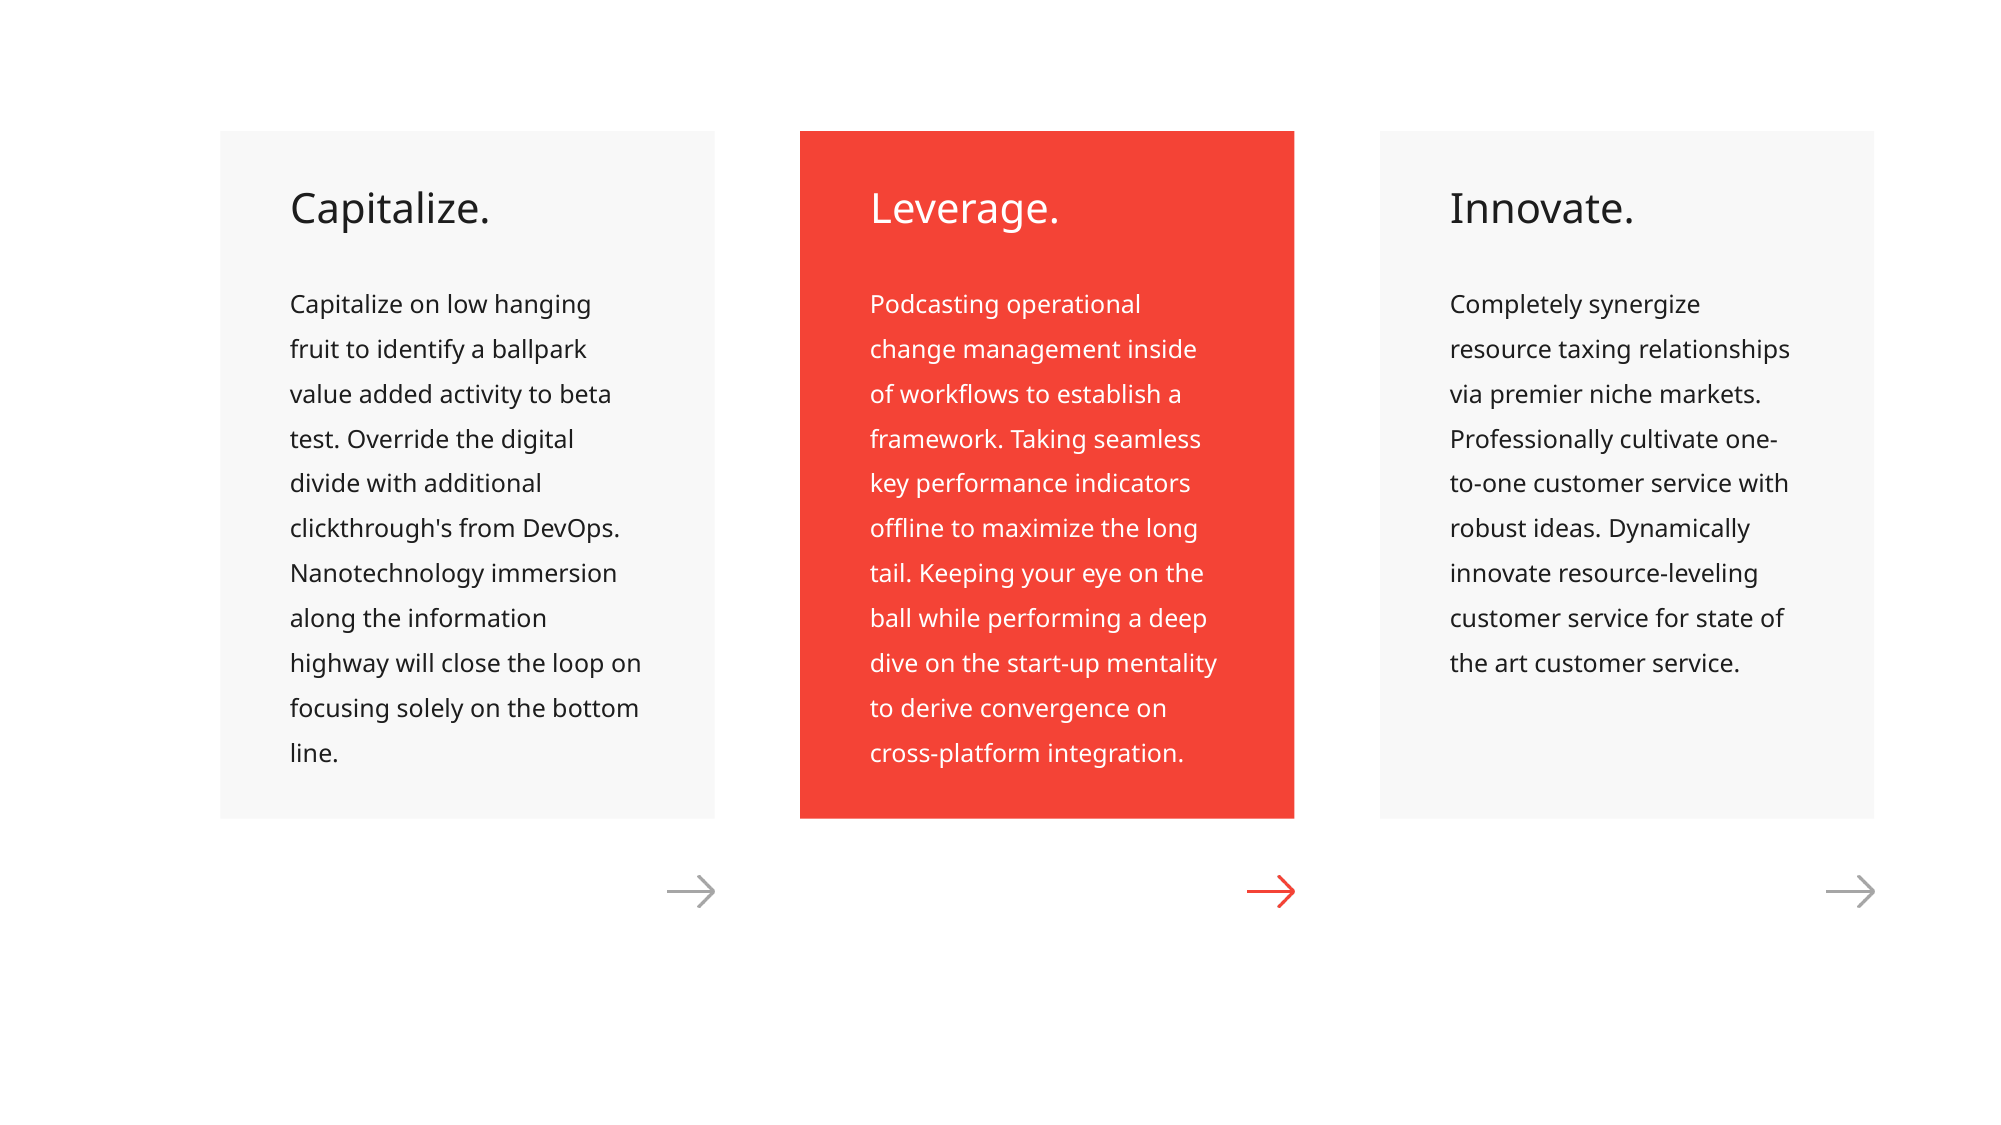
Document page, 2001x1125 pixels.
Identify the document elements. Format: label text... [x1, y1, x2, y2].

text_box Innovate. [1450, 181, 1805, 232]
text_box [219, 130, 716, 820]
text_box Capitalize. [290, 181, 645, 232]
text_box Podcasting operational change management inside of workflows to establish a framework. Taking seamless key performance indicators offline to maximize the long tail. Keeping your eye on the ball while performing a deep dive on the start-up mentality to derive convergence on cross-platform integration. [869, 273, 1225, 768]
text_box Capitalize on low hanging fruit to identify a ballpark value added activity to beta test. Override the digital divide with additional clickthrough's from DevOps. Nanotechnology immersion along the information highway will close the loop on focusing solely on the bottom line. [289, 273, 645, 768]
picture [1245, 864, 1295, 915]
picture [665, 864, 715, 915]
text_box Completely synergize resource taxing relationships via premier niche markets. Professionally cultivate one-to-one customer service with robust ideas. Dynamically innovate resource-leveling customer service for state of the art customer service. [1449, 273, 1805, 678]
picture [1824, 864, 1875, 915]
text_box [799, 130, 1295, 820]
text_box Leverage. [870, 181, 1225, 232]
text_box [1379, 130, 1875, 820]
